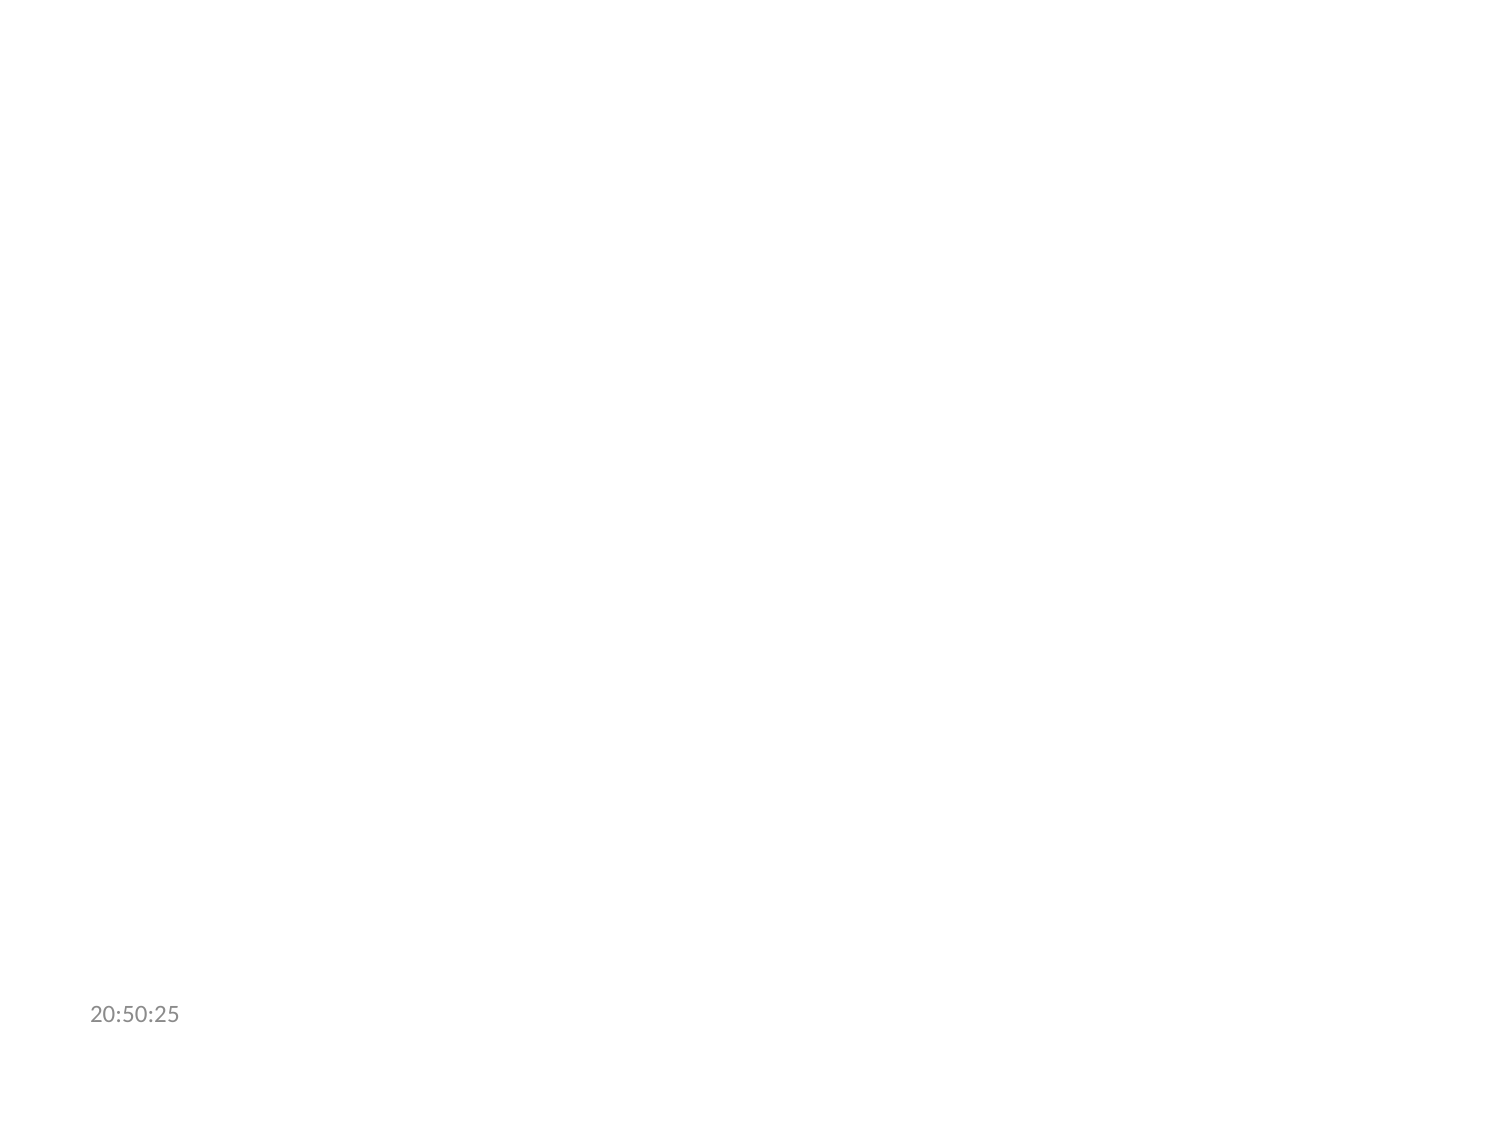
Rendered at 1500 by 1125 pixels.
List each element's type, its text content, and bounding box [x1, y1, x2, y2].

text_box 15:35:09 [75, 982, 425, 1043]
